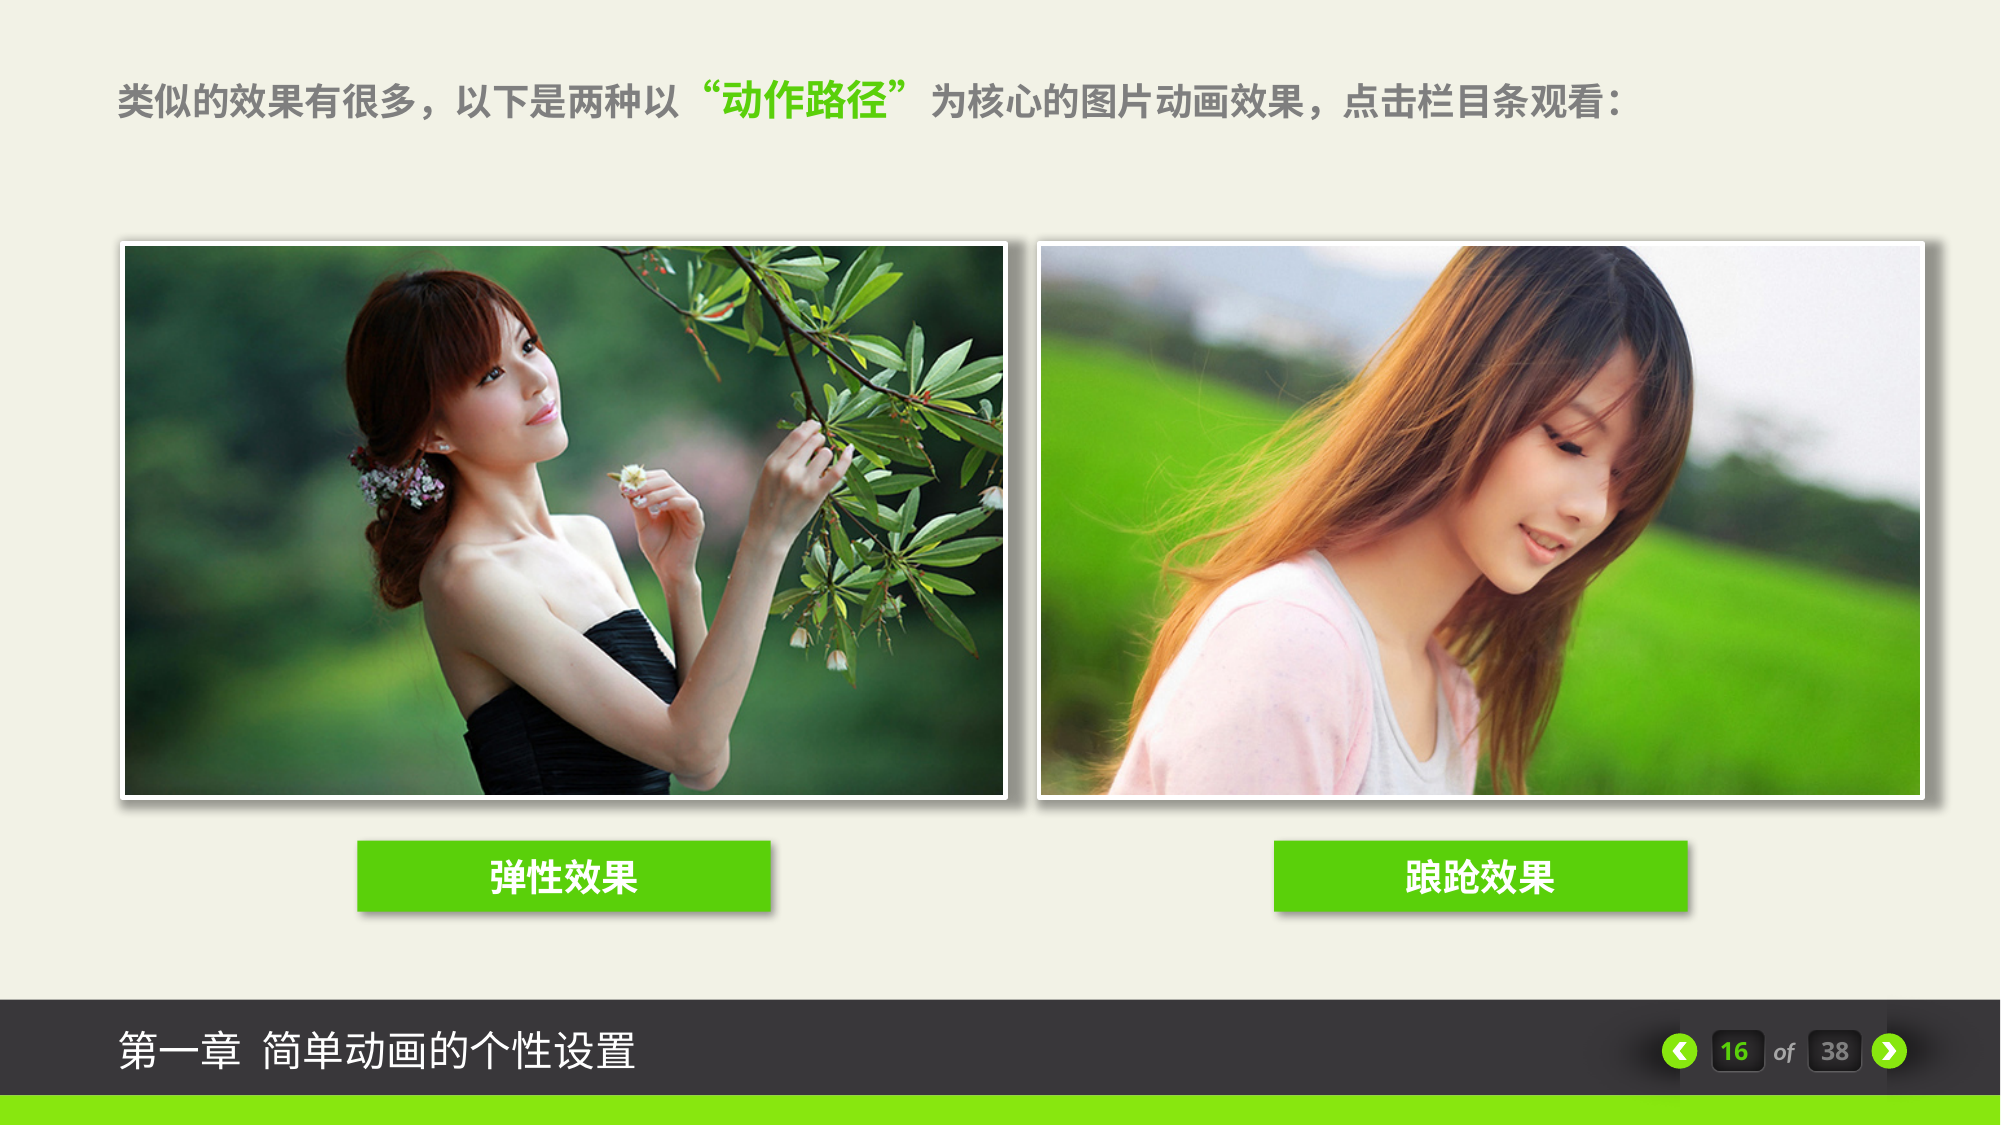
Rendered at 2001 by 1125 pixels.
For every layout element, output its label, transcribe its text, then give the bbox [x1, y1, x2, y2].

picture [1709, 1026, 1769, 1076]
text_box 类似的效果有很多，以下是两种以“动作路径”为核心的图片动画效果，点击栏目条观看： [102, 66, 1769, 132]
picture [1041, 245, 1921, 796]
text_box 踉跄效果 [1274, 840, 1688, 912]
text_box 弹性效果 [357, 840, 771, 912]
picture [1805, 1026, 1866, 1076]
picture [1567, 992, 1693, 1110]
picture [1875, 991, 2001, 1111]
picture [124, 245, 1004, 796]
